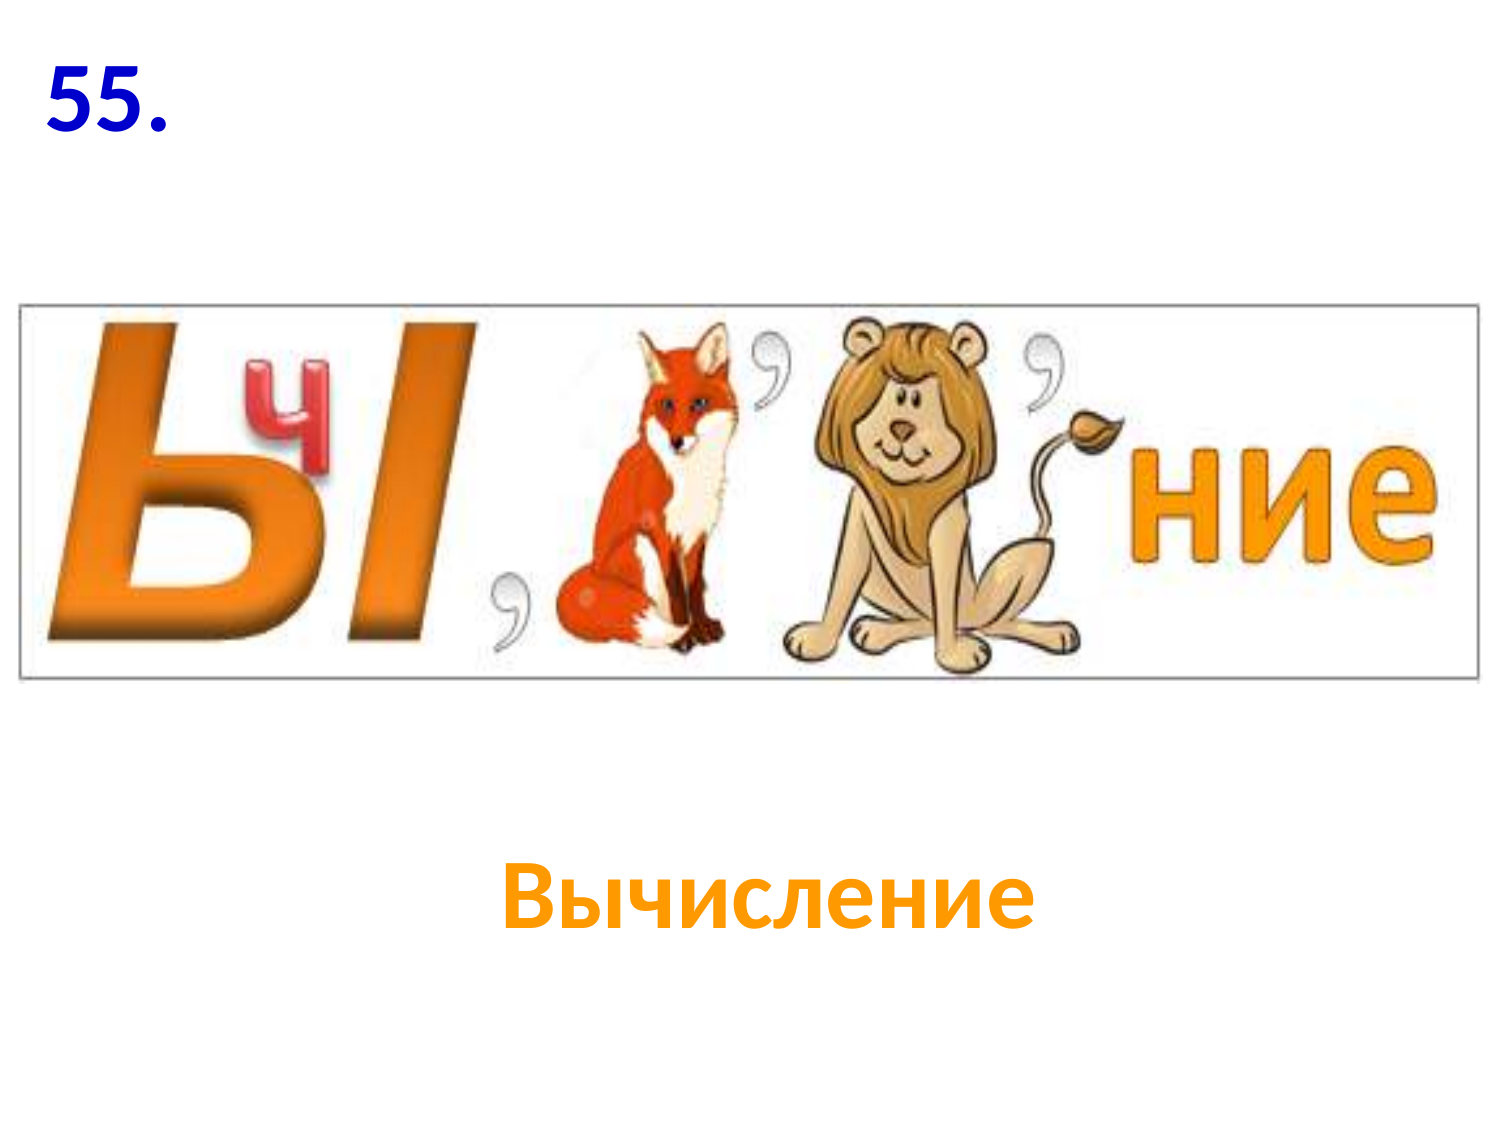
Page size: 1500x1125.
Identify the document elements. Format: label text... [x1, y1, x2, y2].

text_box Вычисление [360, 821, 1178, 1002]
text_box 55. [29, 24, 242, 160]
picture [17, 302, 1483, 684]
